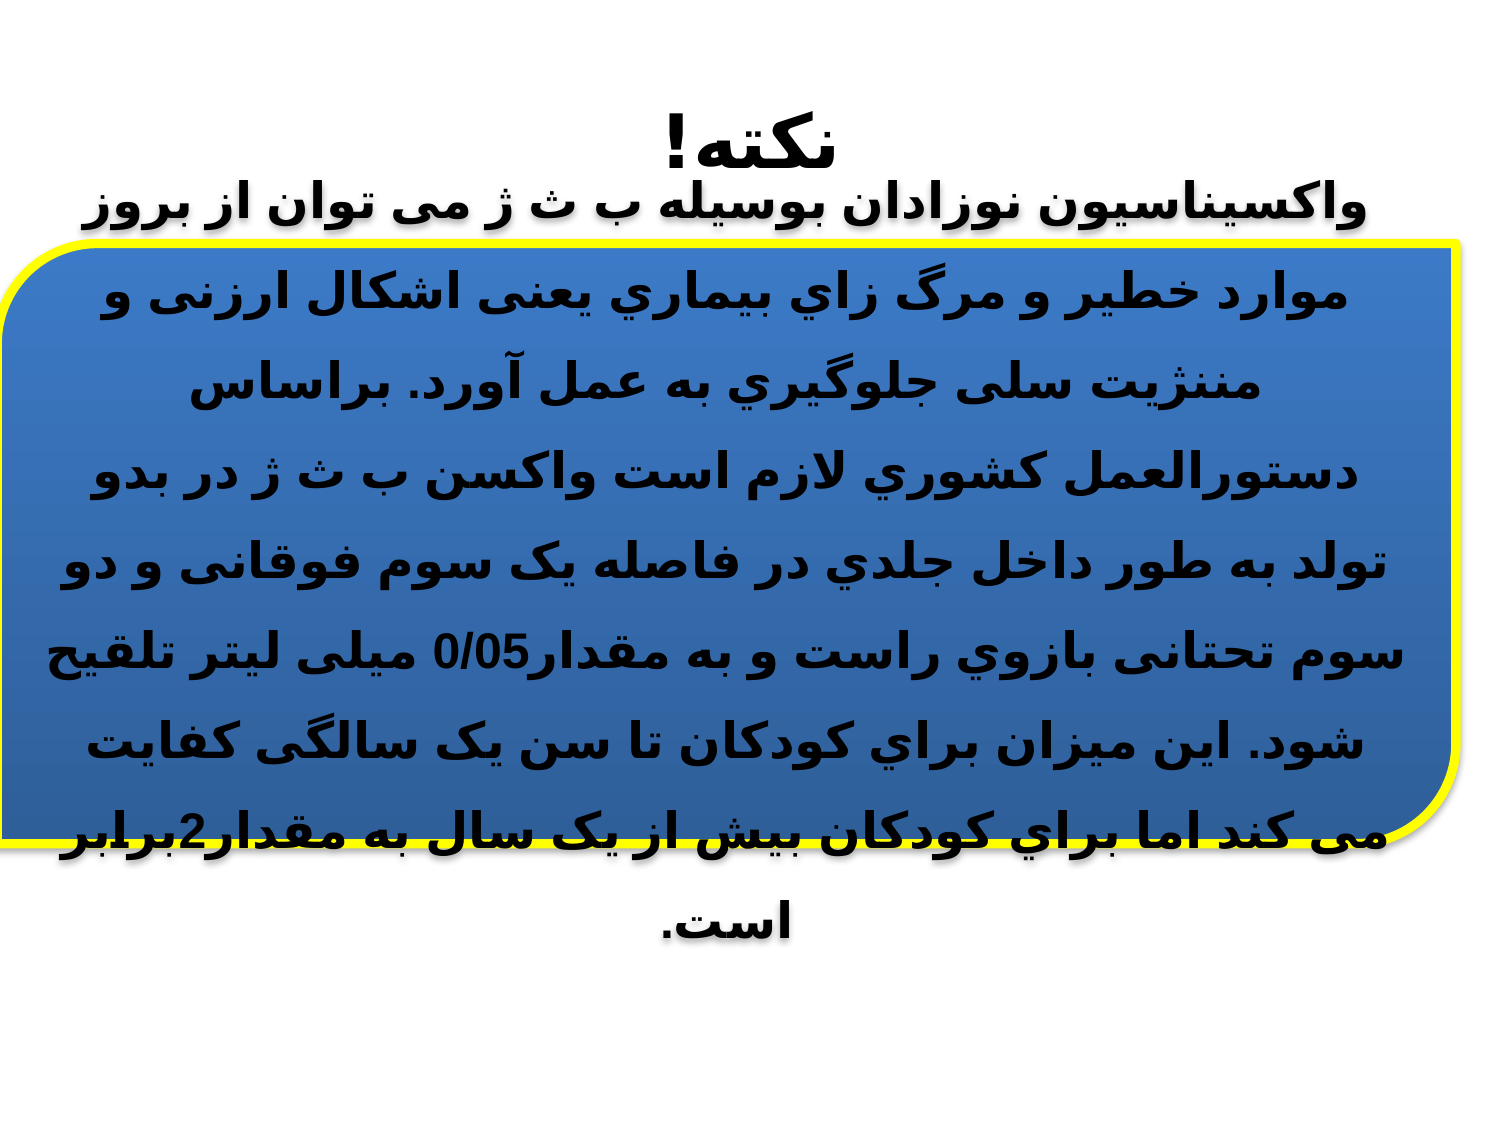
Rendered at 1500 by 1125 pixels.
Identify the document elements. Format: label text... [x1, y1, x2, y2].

text_box واکسیناسیون نوزادان بوسیله ب ث ژ می توان از بروز موارد خطیر و مرگ زاي بیماري یعنی اشکال ارزنی و مننژیت سلی جلوگیري به عمل آورد. براساس دستورالعمل کشوري لازم است واکسن ب ث ژ در بدو تولد به طور داخل جلدي در فاصله یک سوم فوقانی و دو سوم تحتانی بازوي راست و به مقدار0/05 میلی لیتر تلقیح شود. این میزان براي کودکان تا سن یک سالگی کفایت می کند اما براي کودکان بیش از یک سال به مقدار2برابر است. [0, 242, 1457, 845]
title نکته! [75, 45, 1425, 233]
